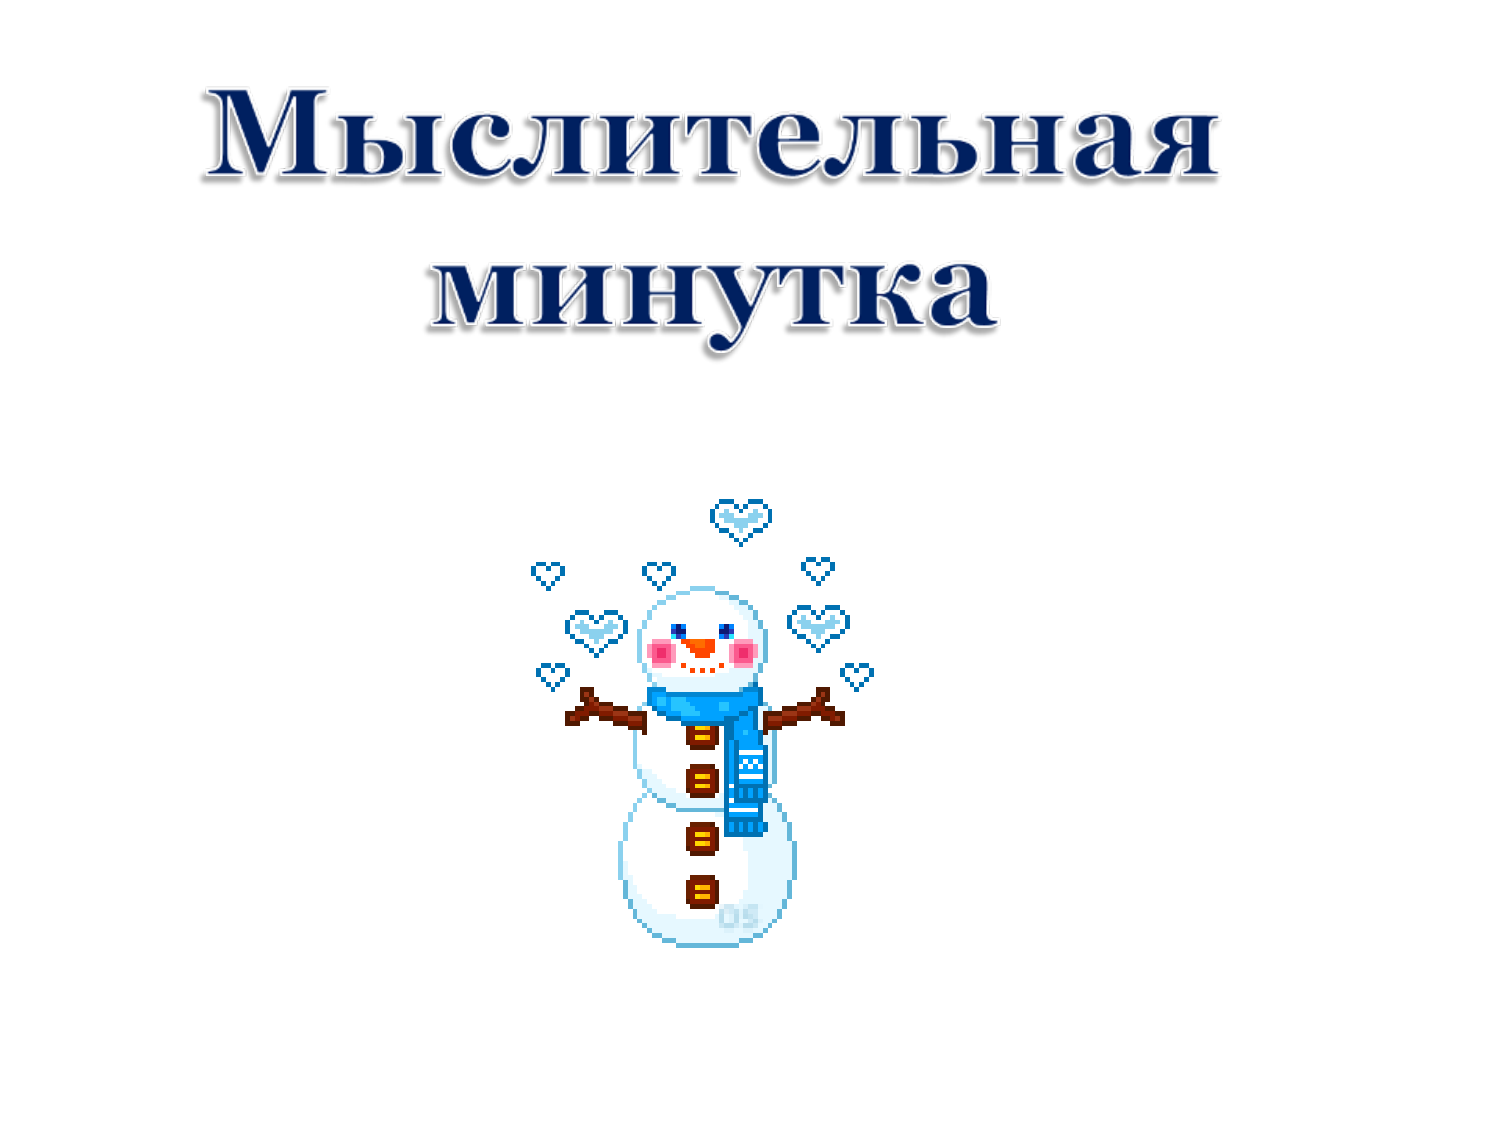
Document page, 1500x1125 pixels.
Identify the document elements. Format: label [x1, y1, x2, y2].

picture [527, 456, 880, 949]
picture [118, 14, 1368, 369]
